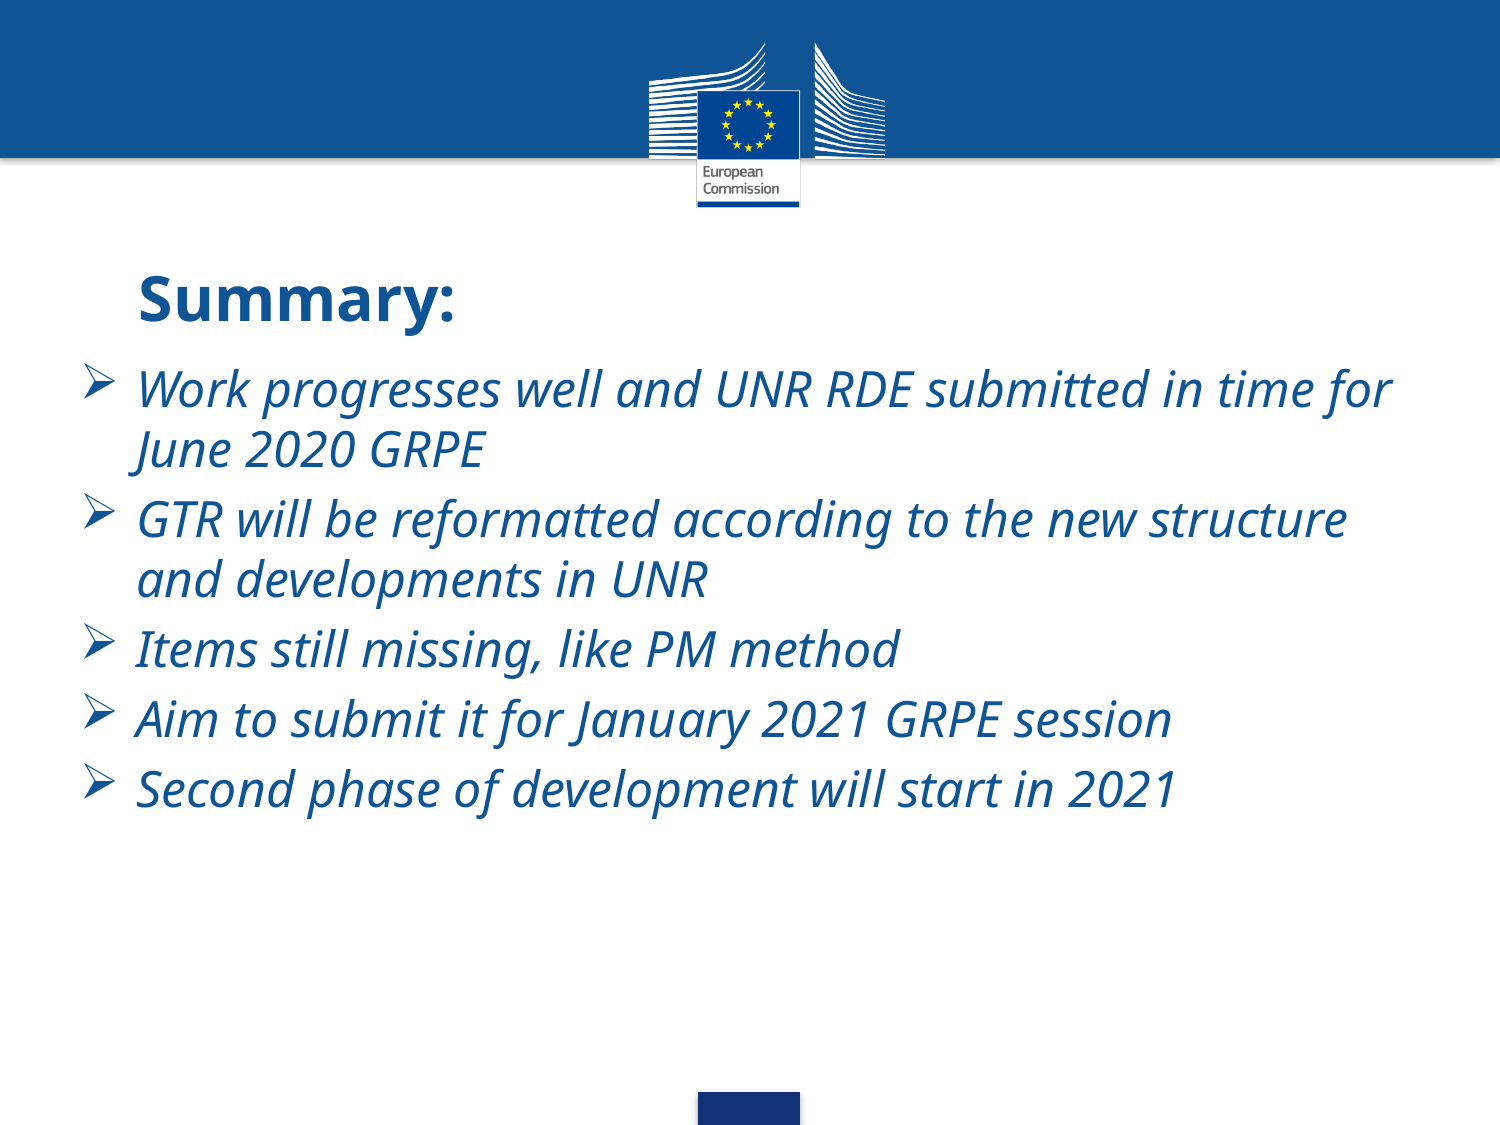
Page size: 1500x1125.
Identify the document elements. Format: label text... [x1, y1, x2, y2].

title Summary: [64, 219, 1415, 349]
list Work progresses well and UNR RDE submitted in time for June 2020 GRPE GTR will be reformatted according to the new structure and developments in UNR Items still missing, like PM method Aim to submit it for January 2021 GRPE session Second phase of development will start in 2021 [64, 349, 1415, 1036]
picture [649, 42, 885, 208]
